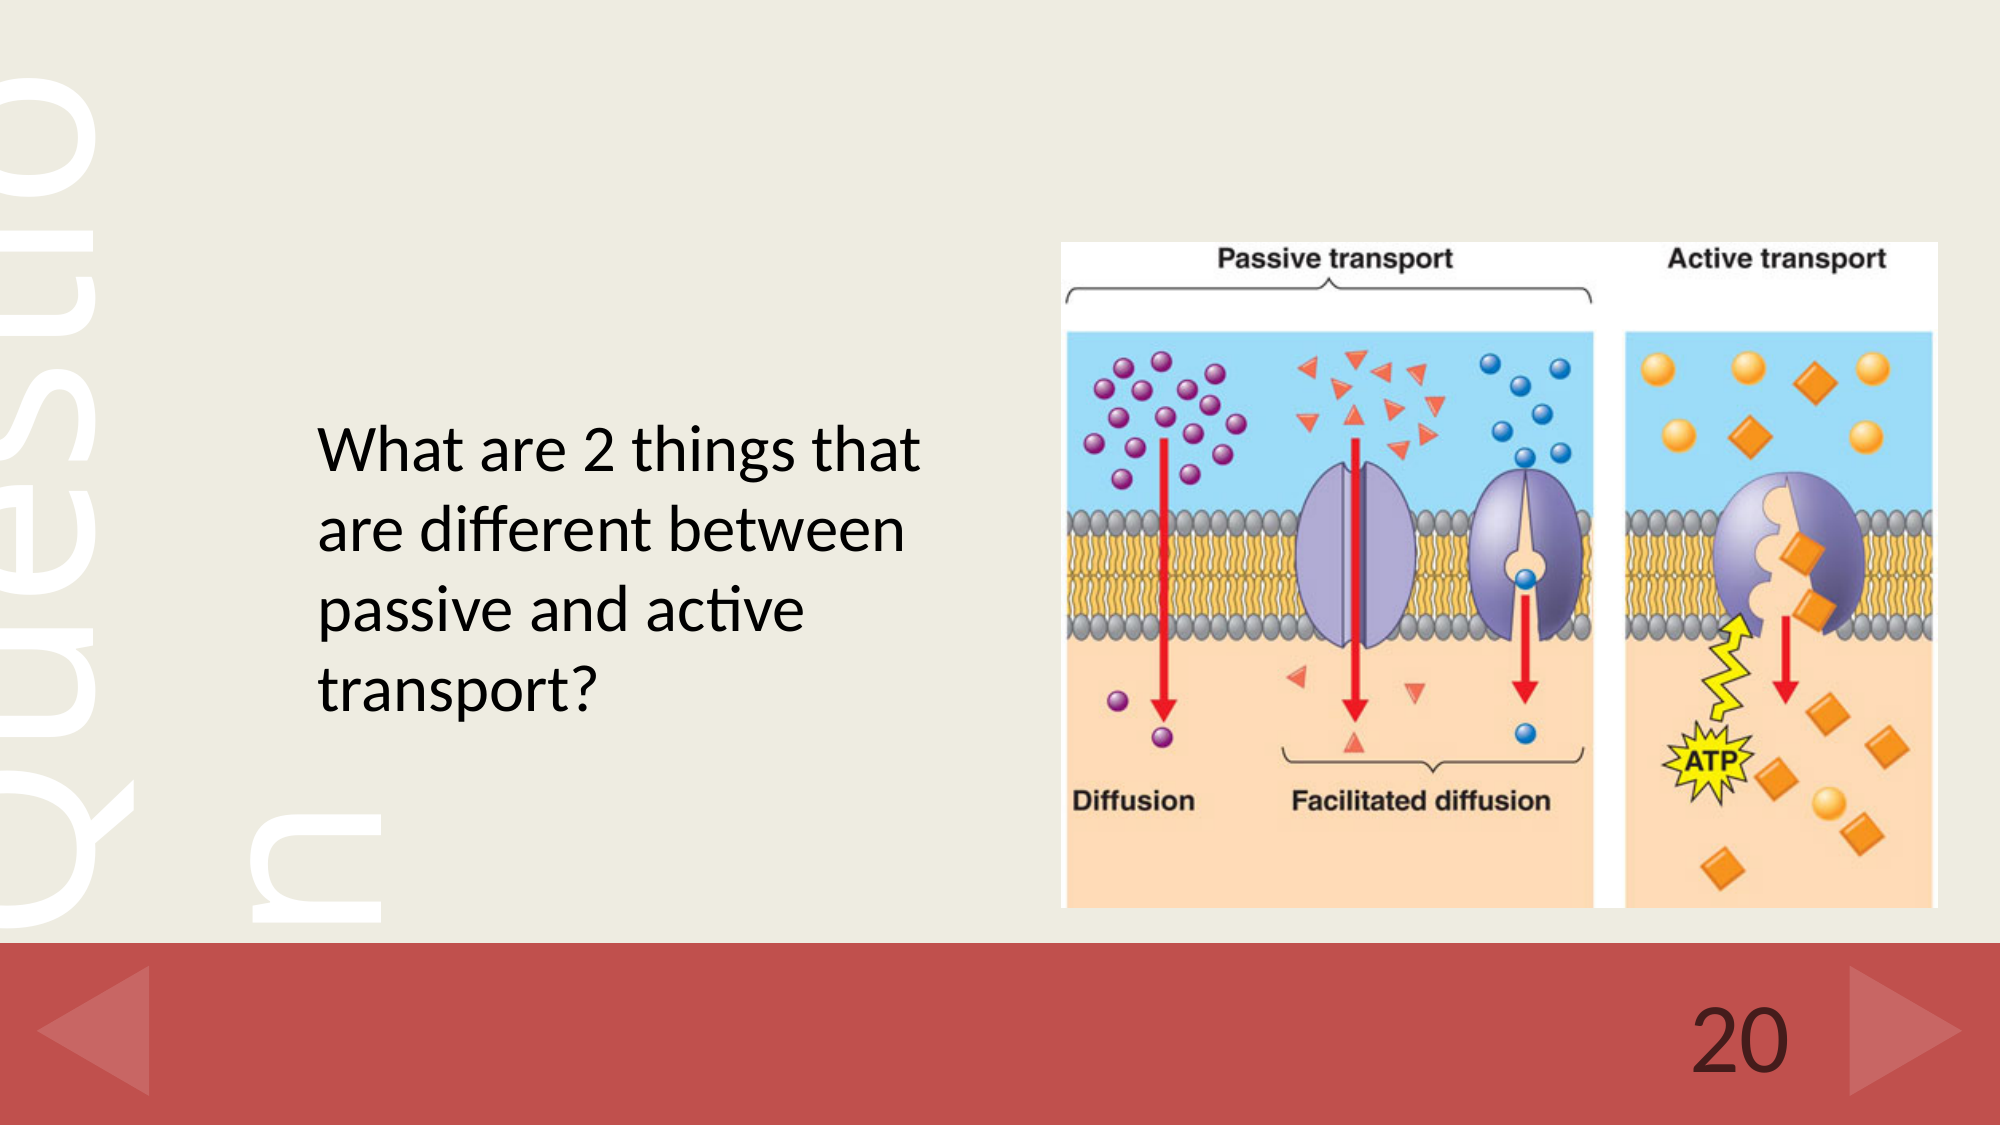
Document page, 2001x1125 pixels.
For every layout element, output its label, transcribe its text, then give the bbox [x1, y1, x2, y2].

list What are 2 things that are different between passive and active transport? [302, 307, 985, 823]
picture [1061, 242, 1938, 908]
list 20 [1494, 967, 1806, 1097]
